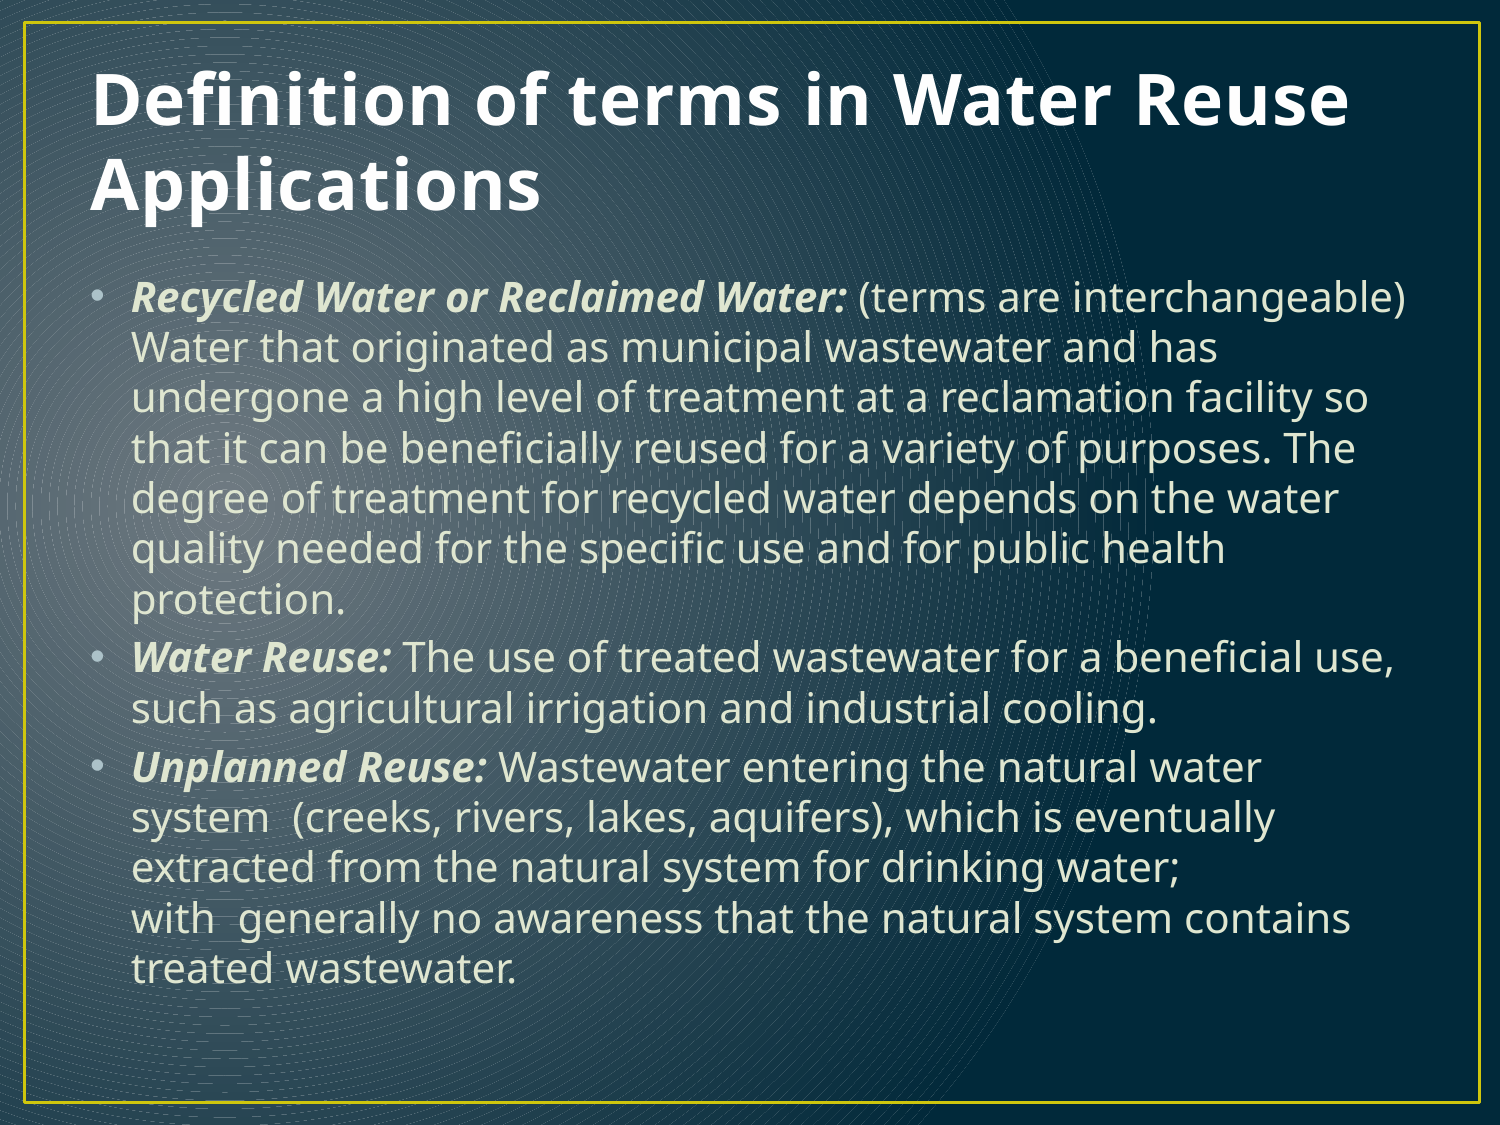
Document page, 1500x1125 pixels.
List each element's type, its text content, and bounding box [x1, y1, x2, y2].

list Recycled Water or Reclaimed Water: (terms are interchangeable) Water that originated as municipal wastewater and has undergone a high level of treatment at a reclamation facility so that it can be beneficially reused for a variety of purposes. The degree of treatment for recycled water depends on the water quality needed for the specific use and for public health protection. Water Reuse: The use of treated wastewater for a beneficial use, such as agricultural irrigation and industrial cooling. Unplanned Reuse: Wastewater entering the natural water system (creeks, rivers, lakes, aquifers), which is eventually extracted from the natural system for drinking water; with generally no awareness that the natural system contains treated wastewater. [75, 262, 1425, 1005]
title Definition of terms in Water Reuse Applications [75, 45, 1425, 233]
